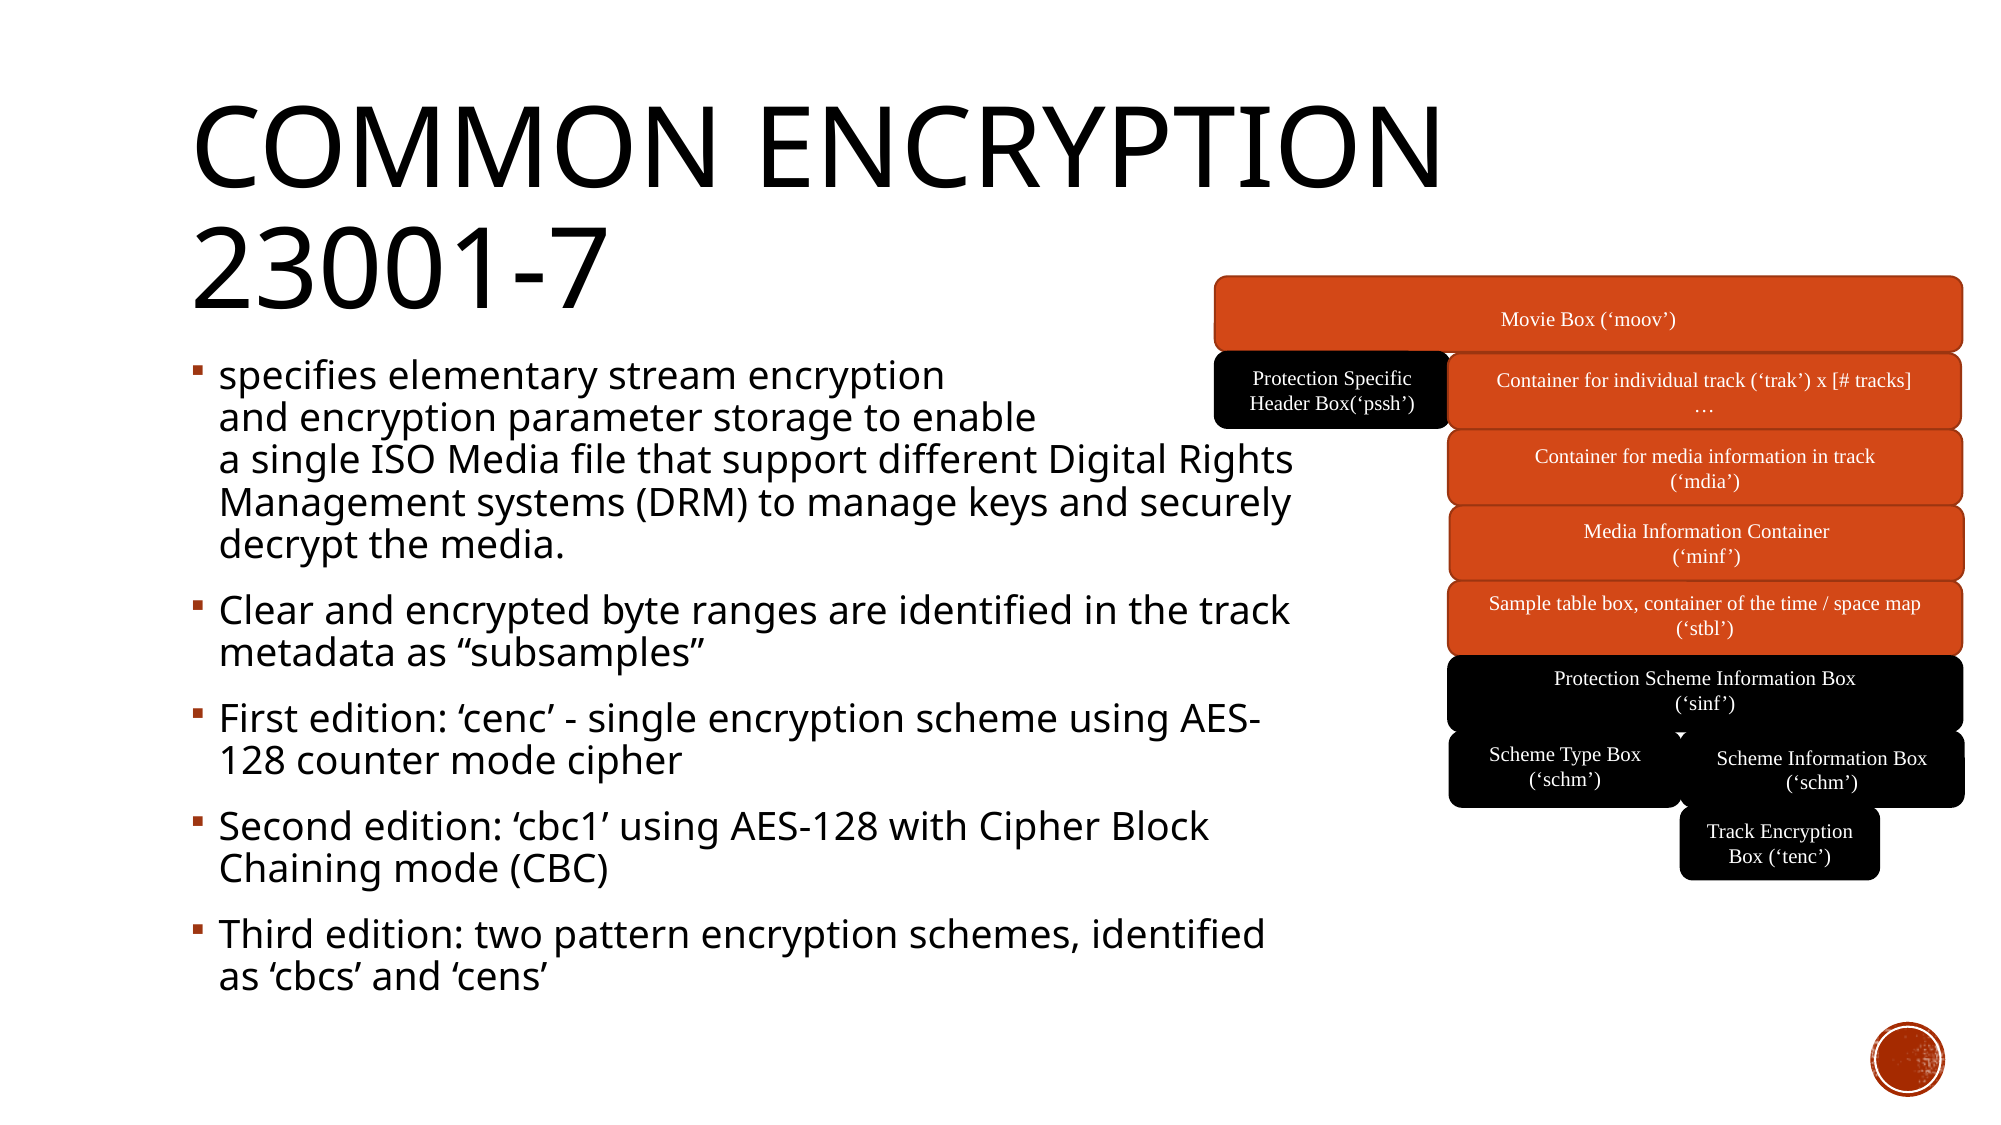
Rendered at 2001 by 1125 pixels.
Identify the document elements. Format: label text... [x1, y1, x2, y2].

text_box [1216, 278, 1969, 886]
title Common Encryption 23001-7 [175, 79, 1826, 344]
list specifies elementary stream encryption and encryption parameter storage to enable a single ISO Media file that support different Digital Rights Management systems (DRM) to manage keys and securely decrypt the media. Clear and encrypted byte ranges are identified in the track metadata as “subsamples” First edition: ‘cenc’ - single encryption scheme using AES-128 counter mode cipher Second edition: ‘cbc1’ using AES-128 with Cipher Block Chaining mode (CBC) Third edition: two pattern encryption schemes, identified as ‘cbcs’ and ‘cens’ [175, 348, 1332, 1013]
